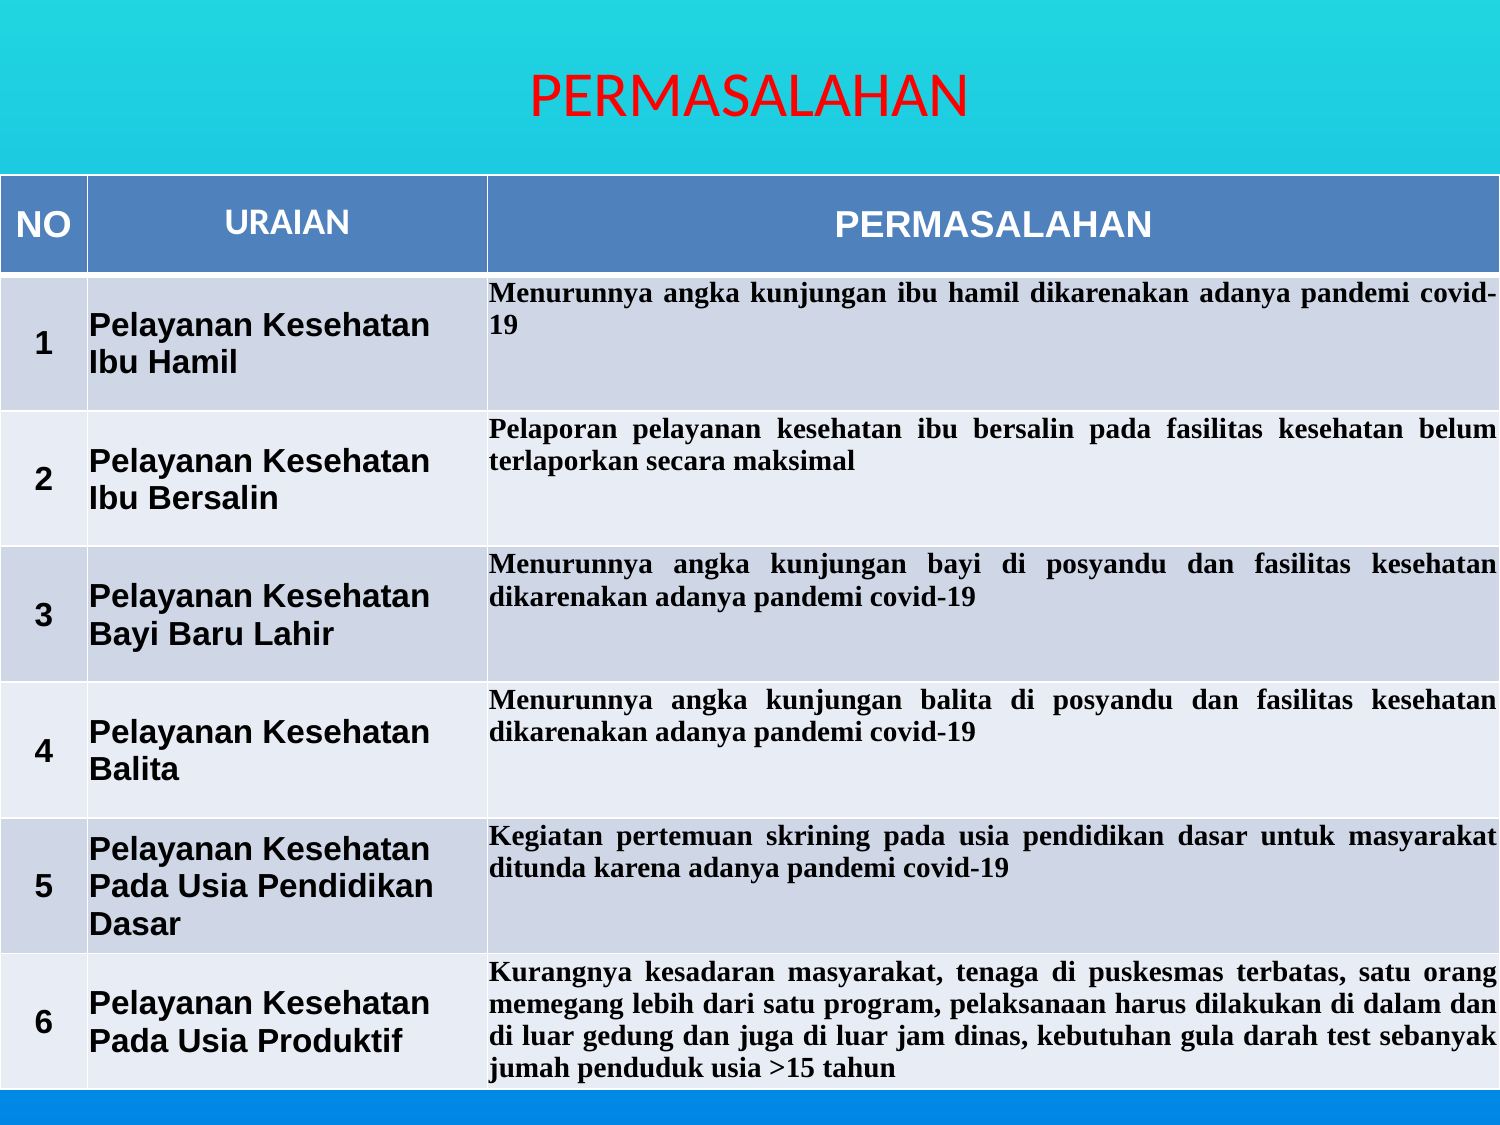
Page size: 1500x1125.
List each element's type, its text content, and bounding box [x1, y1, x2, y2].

table_cell 6 [1, 954, 87, 1088]
title PERMASALAHAN [75, 45, 1425, 138]
table_cell Kurangnya kesadaran masyarakat, tenaga di puskesmas terbatas, satu orang memegang lebih dari satu program, pelaksanaan harus dilakukan di dalam dan di luar gedung dan juga di luar jam dinas, kebutuhan gula darah test sebanyak jumah penduduk usia >15 tahun [488, 954, 1499, 1088]
table_cell Pelayanan Kesehatan Ibu Bersalin [88, 412, 487, 545]
table_cell 4 [1, 683, 87, 817]
table_cell 1 [1, 278, 87, 410]
table_cell Pelaporan pelayanan kesehatan ibu bersalin pada fasilitas kesehatan belum terlaporkan secara maksimal [488, 412, 1499, 545]
table_cell 5 [1, 819, 87, 953]
table_cell Pelayanan Kesehatan Balita [88, 683, 487, 817]
table_header PERMASALAHAN [488, 176, 1499, 272]
table_cell Menurunnya angka kunjungan balita di posyandu dan fasilitas kesehatan dikarenakan adanya pandemi covid-19 [488, 683, 1499, 817]
table_cell Pelayanan Kesehatan Pada Usia Produktif [88, 954, 487, 1088]
table_cell Kegiatan pertemuan skrining pada usia pendidikan dasar untuk masyarakat ditunda karena adanya pandemi covid-19 [488, 819, 1499, 953]
table_cell Menurunnya angka kunjungan ibu hamil dikarenakan adanya pandemi covid-19 [488, 278, 1499, 410]
table_cell Menurunnya angka kunjungan bayi di posyandu dan fasilitas kesehatan dikarenakan adanya pandemi covid-19 [488, 547, 1499, 681]
table_header NO [1, 176, 87, 272]
table_cell Pelayanan Kesehatan Pada Usia Pendidikan Dasar [88, 819, 487, 953]
table_cell 2 [1, 412, 87, 545]
table_cell 3 [1, 547, 87, 681]
table_header URAIAN [88, 176, 487, 272]
table_cell Pelayanan Kesehatan Ibu Hamil [88, 278, 487, 410]
table_cell Pelayanan Kesehatan Bayi Baru Lahir [88, 547, 487, 681]
